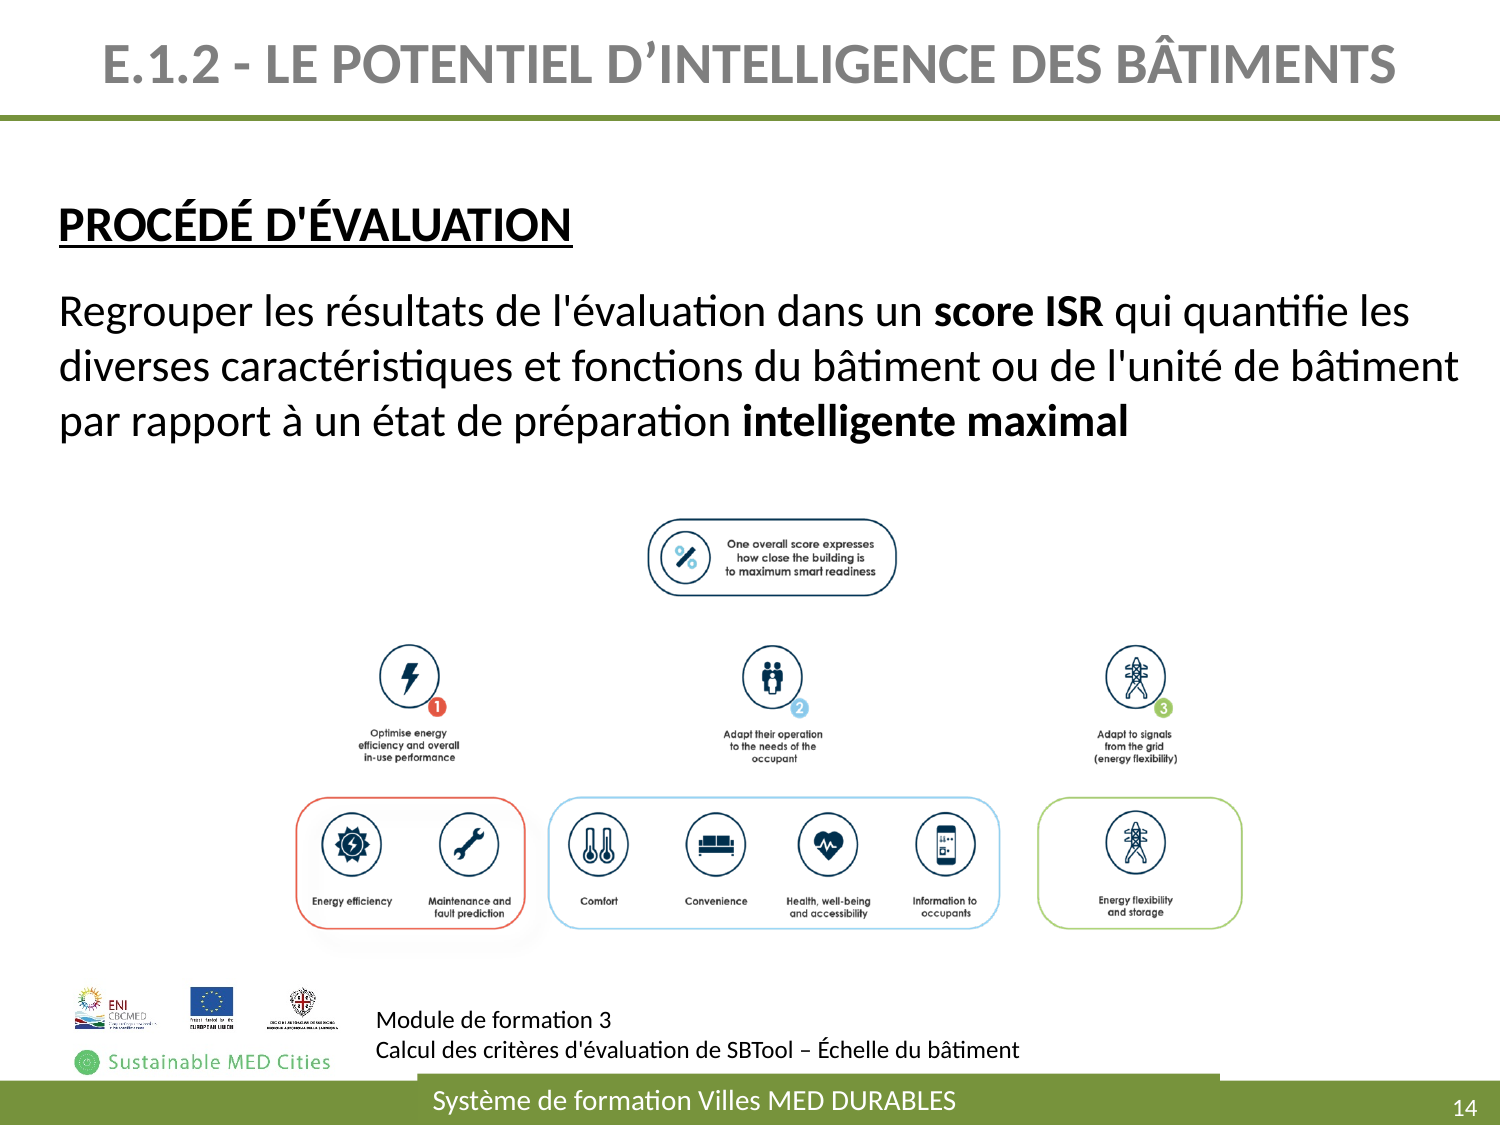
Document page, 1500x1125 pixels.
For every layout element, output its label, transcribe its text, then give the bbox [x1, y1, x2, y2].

picture [62, 978, 356, 1080]
text_box Système de formation Villes MED DURABLES [417, 1073, 1220, 1124]
slide_number 14 [1142, 1076, 1493, 1125]
title E.1.2 - LE POTENTIEL D’INTELLIGENCE DES BÂTIMENTS [0, 0, 1500, 121]
picture [293, 517, 1243, 967]
list PROCÉDÉ D'ÉVALUATION [43, 184, 1116, 272]
text_box Module de formation 3 Calcul des critères d'évaluation de SBTool – Échelle du bâtiment [360, 996, 1301, 1072]
text_box Regrouper les résultats de l'évaluation dans un score ISR qui quantifie les diverses caractéristiques et fonctions du bâtiment ou de l'unité de bâtiment par rapport à un état de préparation intelligente maximal [43, 272, 1493, 453]
